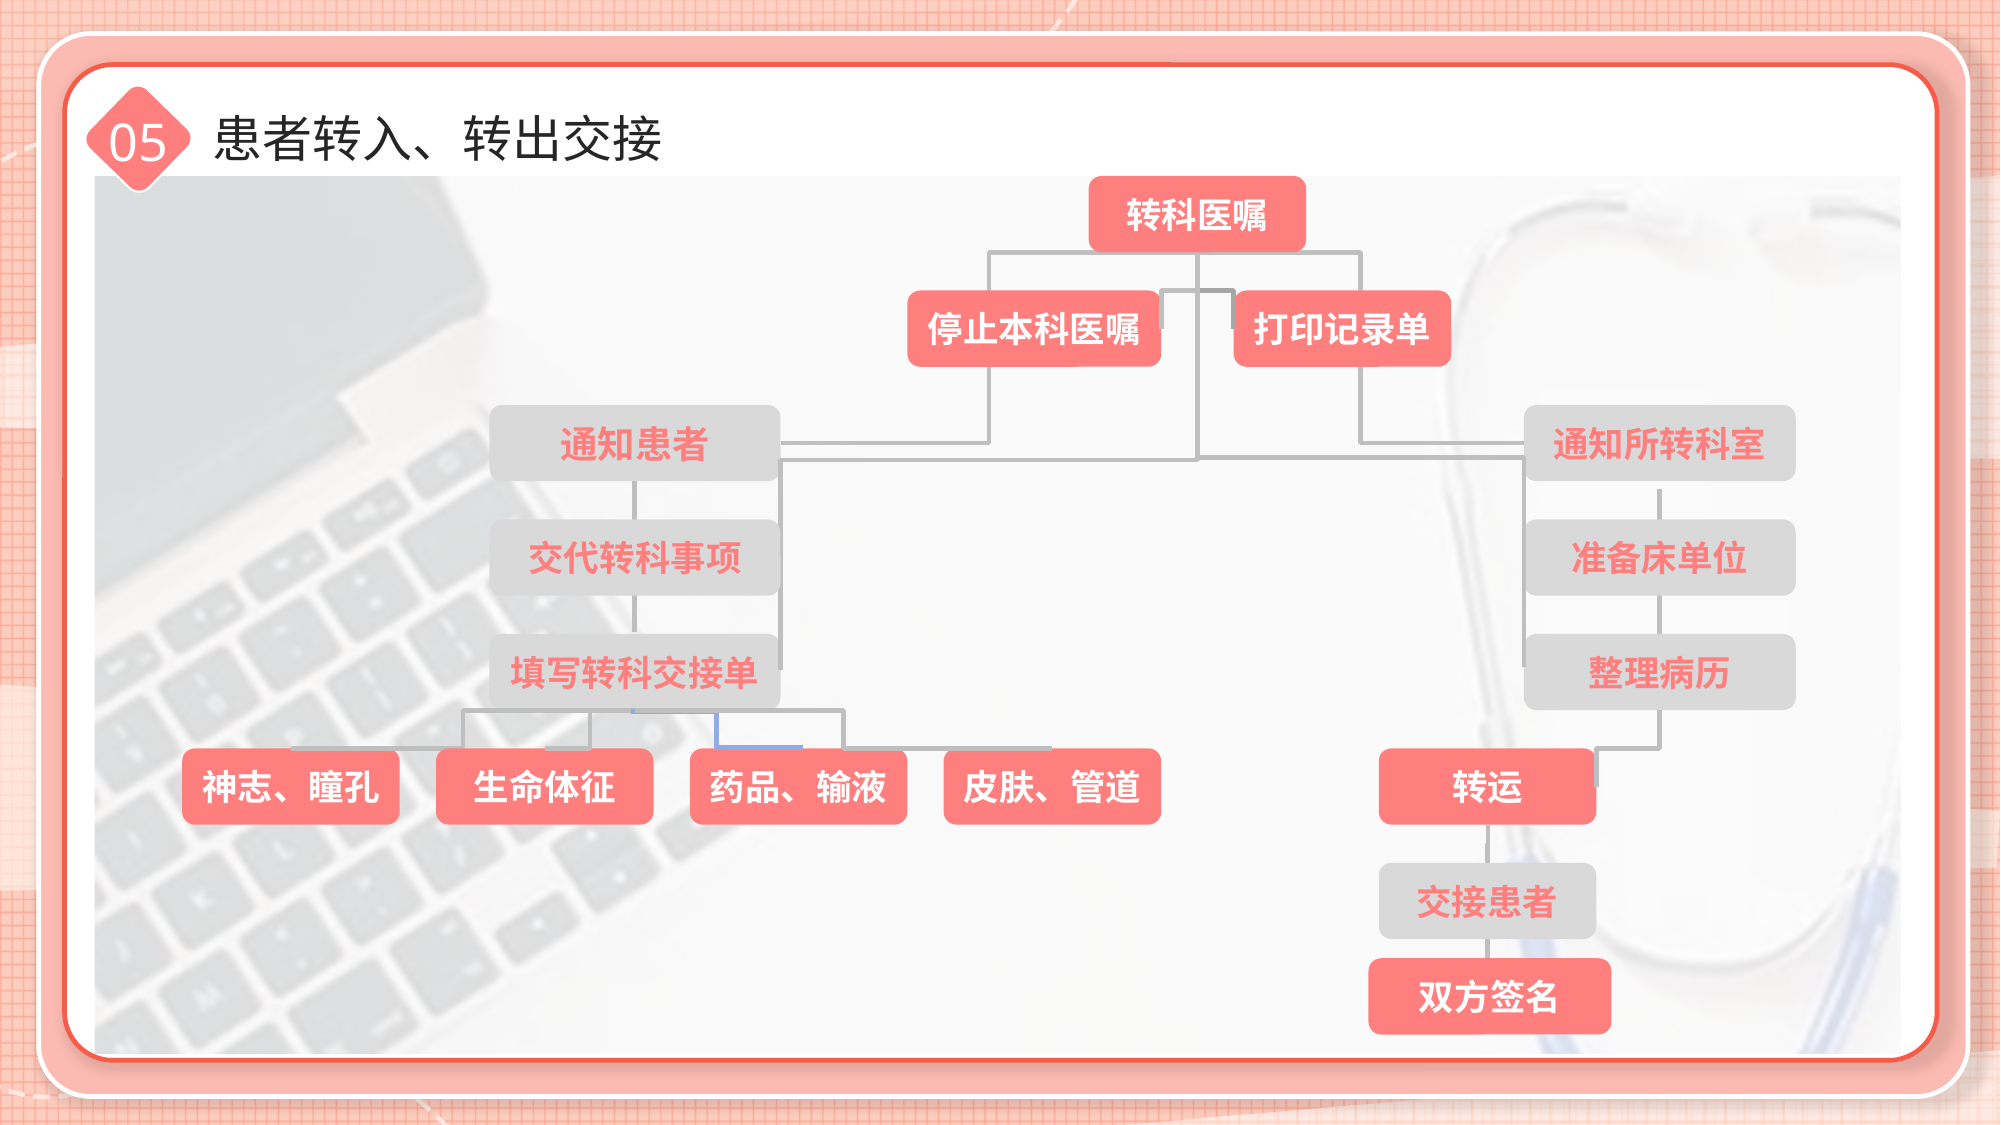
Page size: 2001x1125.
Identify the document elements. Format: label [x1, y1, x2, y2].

text_box [94, 175, 1902, 1055]
text_box [182, 176, 1796, 1054]
picture [0, 0, 2000, 1125]
text_box [94, 96, 711, 181]
